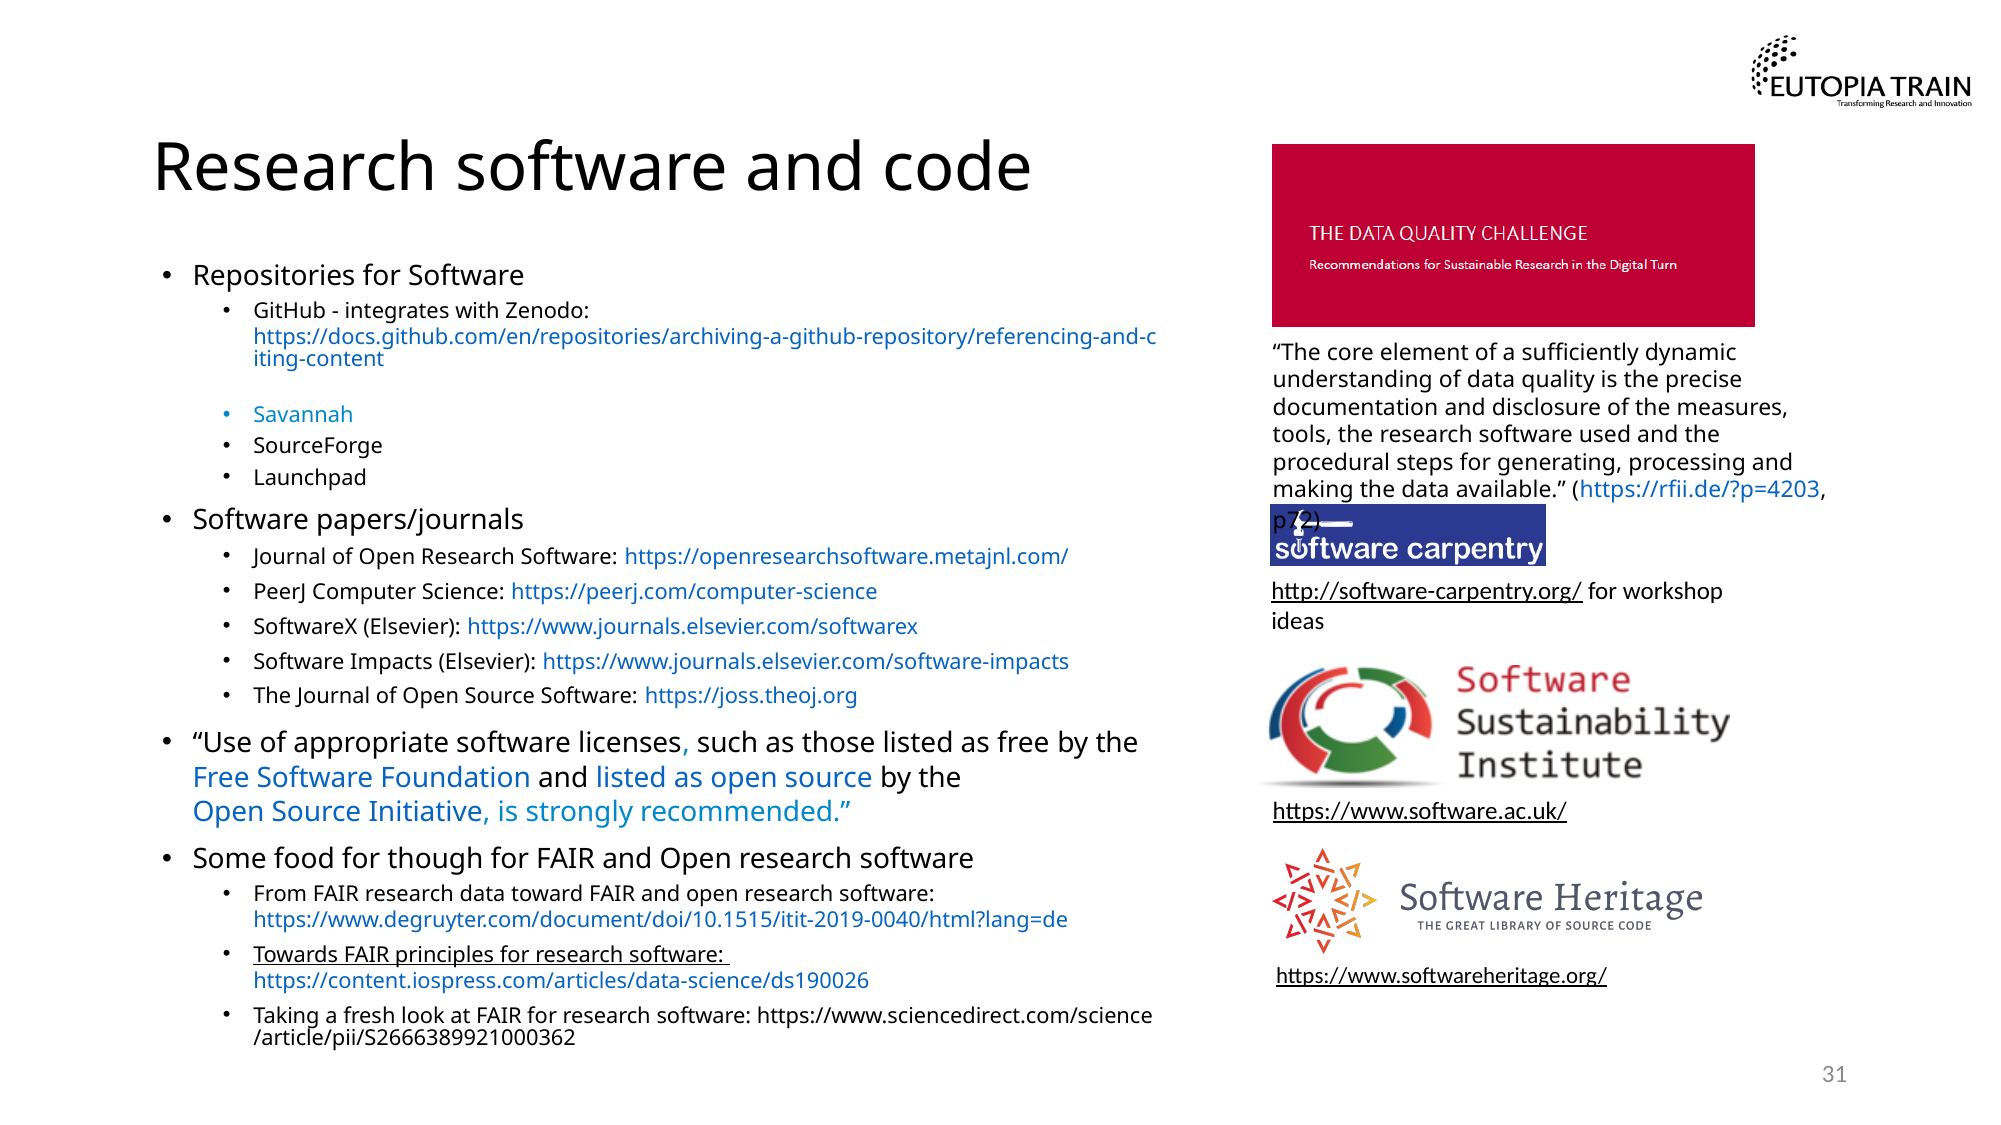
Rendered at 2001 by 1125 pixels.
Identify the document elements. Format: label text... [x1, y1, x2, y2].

list Repositories for Software GitHub - integrates with Zenodo: https://docs.github.com/en/repositories/archiving-a-github-repository/referencing-and-citing-content Savannah SourceForge Launchpad Software papers/journals Journal of Open Research Software: https://openresearchsoftware.metajnl.com/ PeerJ Computer Science: https://peerj.com/computer-science SoftwareX (Elsevier): https://www.journals.elsevier.com/softwarex Software Impacts (Elsevier): https://www.journals.elsevier.com/software-impacts The Journal of Open Source Software: https://joss.theoj.org “Use of appropriate software licenses, such as those listed as free by the Free Software Foundation and listed as open source by the Open Source Initiative, is strongly recommended.” Some food for though for FAIR and Open research software From FAIR research data toward FAIR and open research software: https://www.degruyter.com/document/doi/10.1515/itit-2019-0040/html?lang=de Towards FAIR principles for research software: https://content.iospress.com/articles/data-science/ds190026 Taking a fresh look at FAIR for research software: https://www.sciencedirect.com/science/article/pii/S2666389921000362 [147, 254, 1187, 1043]
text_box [1272, 848, 1702, 954]
text_box “The core element of a sufficiently dynamic understanding of data quality is the precise documentation and disclosure of the measures, tools, the research software used and the procedural steps for generating, processing and making the data available.” (https://rfii.de/?p=4203, p72) [1257, 329, 1853, 569]
picture [1749, 31, 1976, 111]
title Research software and code [137, 59, 1382, 278]
picture [1257, 665, 1730, 788]
text_box http://software-carpentry.org/ for workshop ideas [1256, 567, 1779, 643]
picture [1270, 504, 1546, 566]
text_box https://www.software.ac.uk/ [1257, 787, 1802, 833]
slide_number 31 [1412, 1042, 1863, 1103]
text_box https://www.softwareheritage.org/ [1261, 953, 1840, 996]
picture [1272, 144, 1755, 327]
